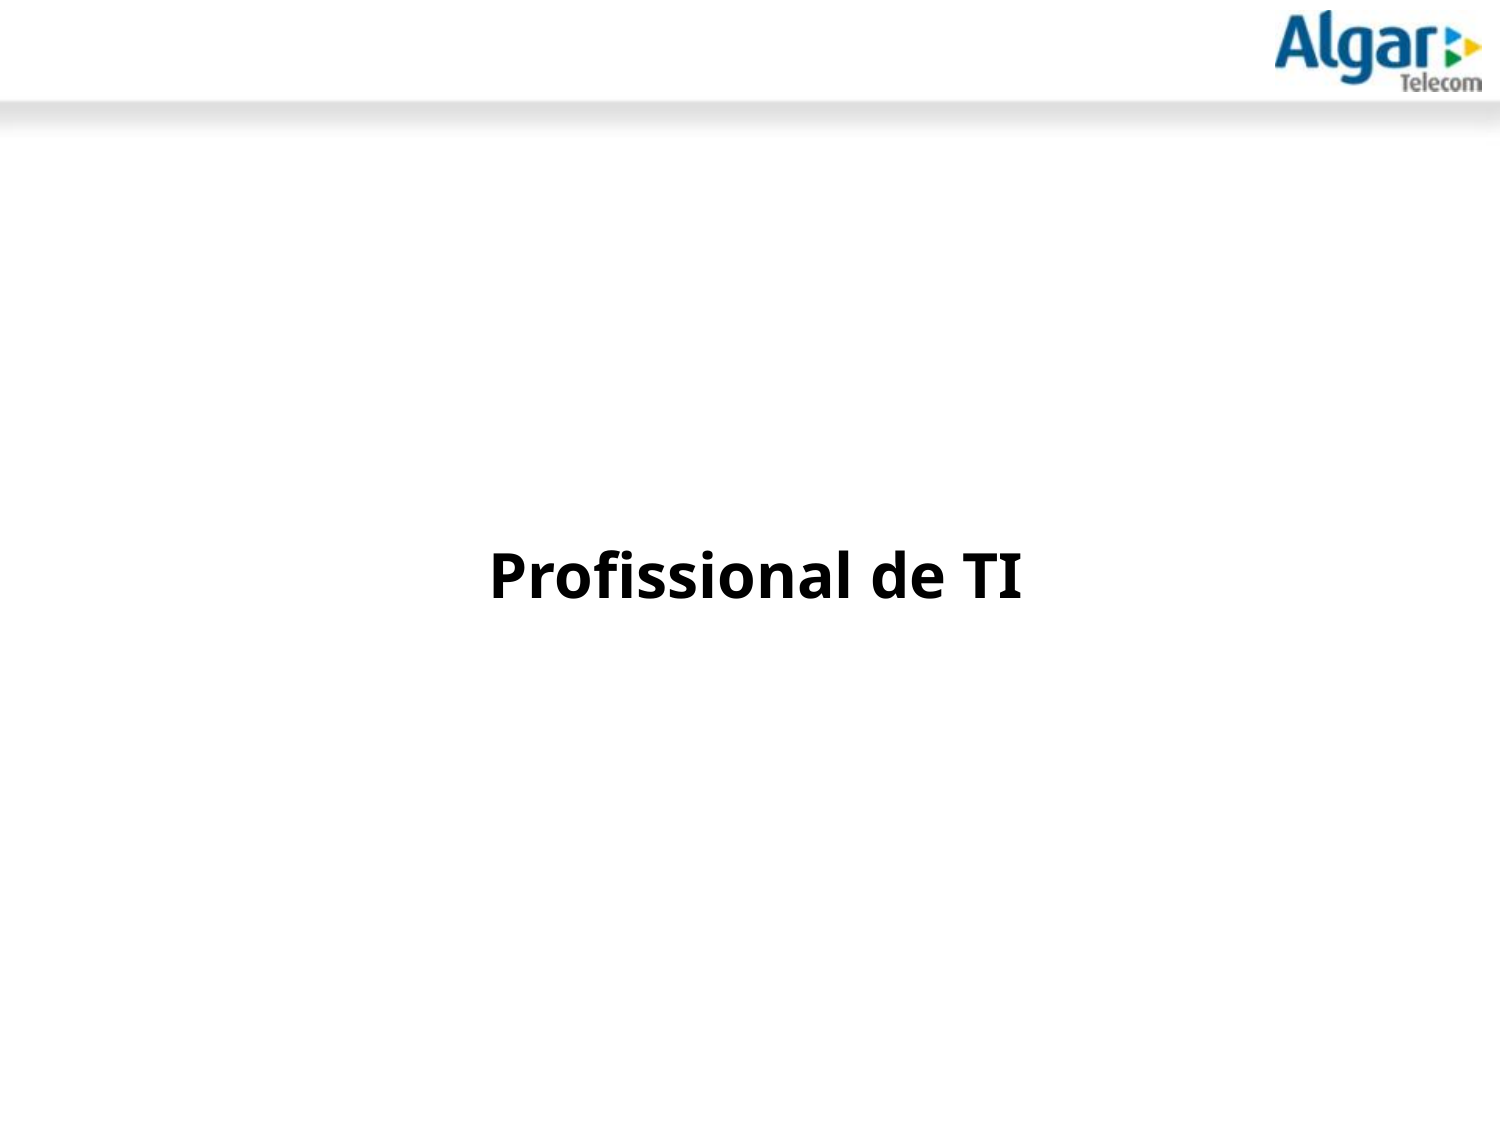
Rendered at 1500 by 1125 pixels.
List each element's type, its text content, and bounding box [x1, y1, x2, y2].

picture [0, 95, 1500, 212]
picture [1275, 10, 1482, 92]
title Profissional de TI [118, 461, 1394, 685]
